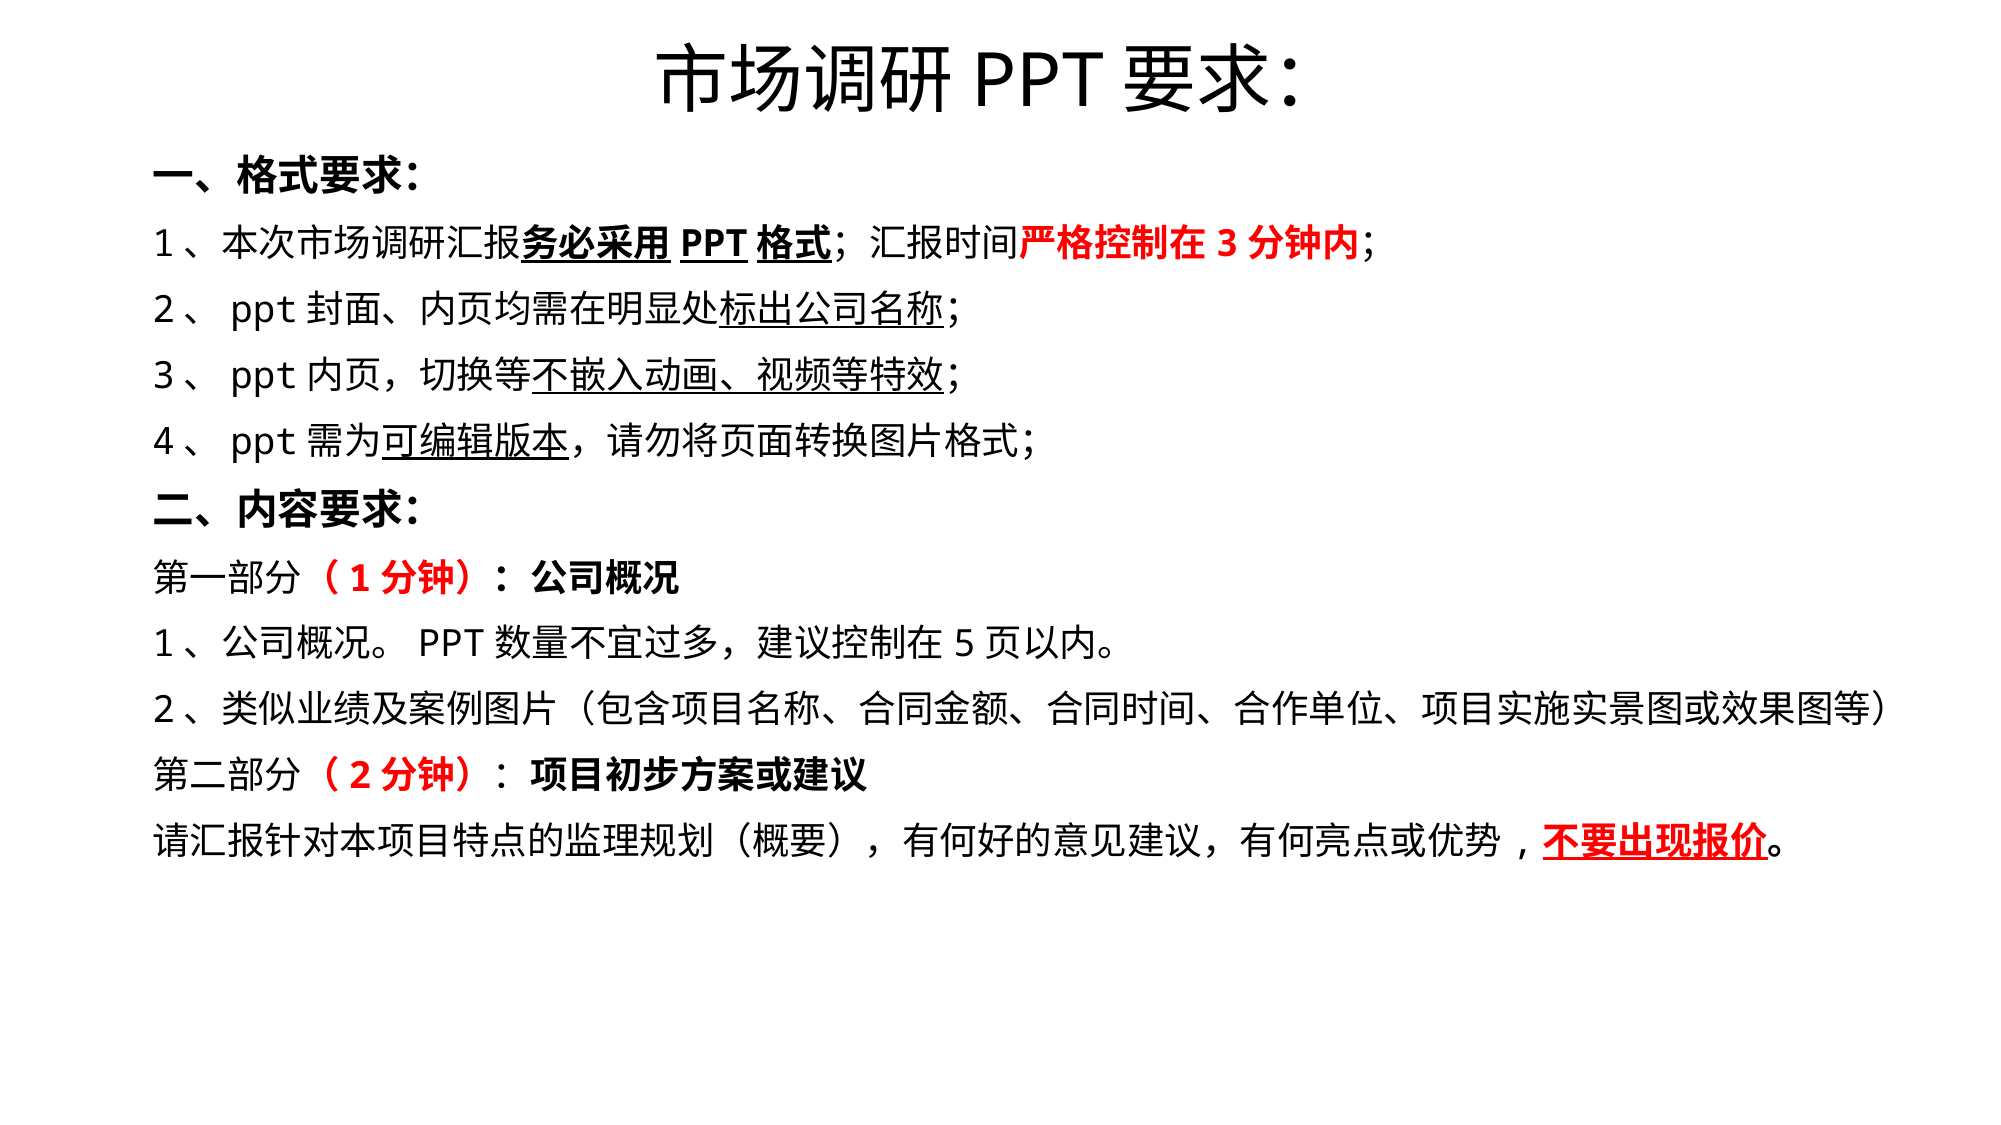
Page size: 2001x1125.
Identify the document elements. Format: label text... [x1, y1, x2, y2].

text_box 市场调研PPT要求： [0, 0, 2000, 153]
text_box 一、格式要求： 1、本次市场调研汇报务必采用PPT格式；汇报时间严格控制在3分钟内； 2、ppt封面、内页均需在明显处标出公司名称； 3、ppt内页，切换等不嵌入动画、视频等特效； 4、ppt需为可编辑版本，请勿将页面转换图片格式； 二、内容要求： 第一部分（1分钟）：公司概况 1、公司概况。PPT数量不宜过多，建议控制在5页以内。 2、类似业绩及案例图片（包含项目名称、合同金额、合同时间、合作单位、项目实施实景图或效果图等） 第二部分（2分钟）：项目初步方案或建议 请汇报针对本项目特点的监理规划（概要），有何好的意见建议，有何亮点或优势,不要出现报价。 [137, 153, 1925, 974]
